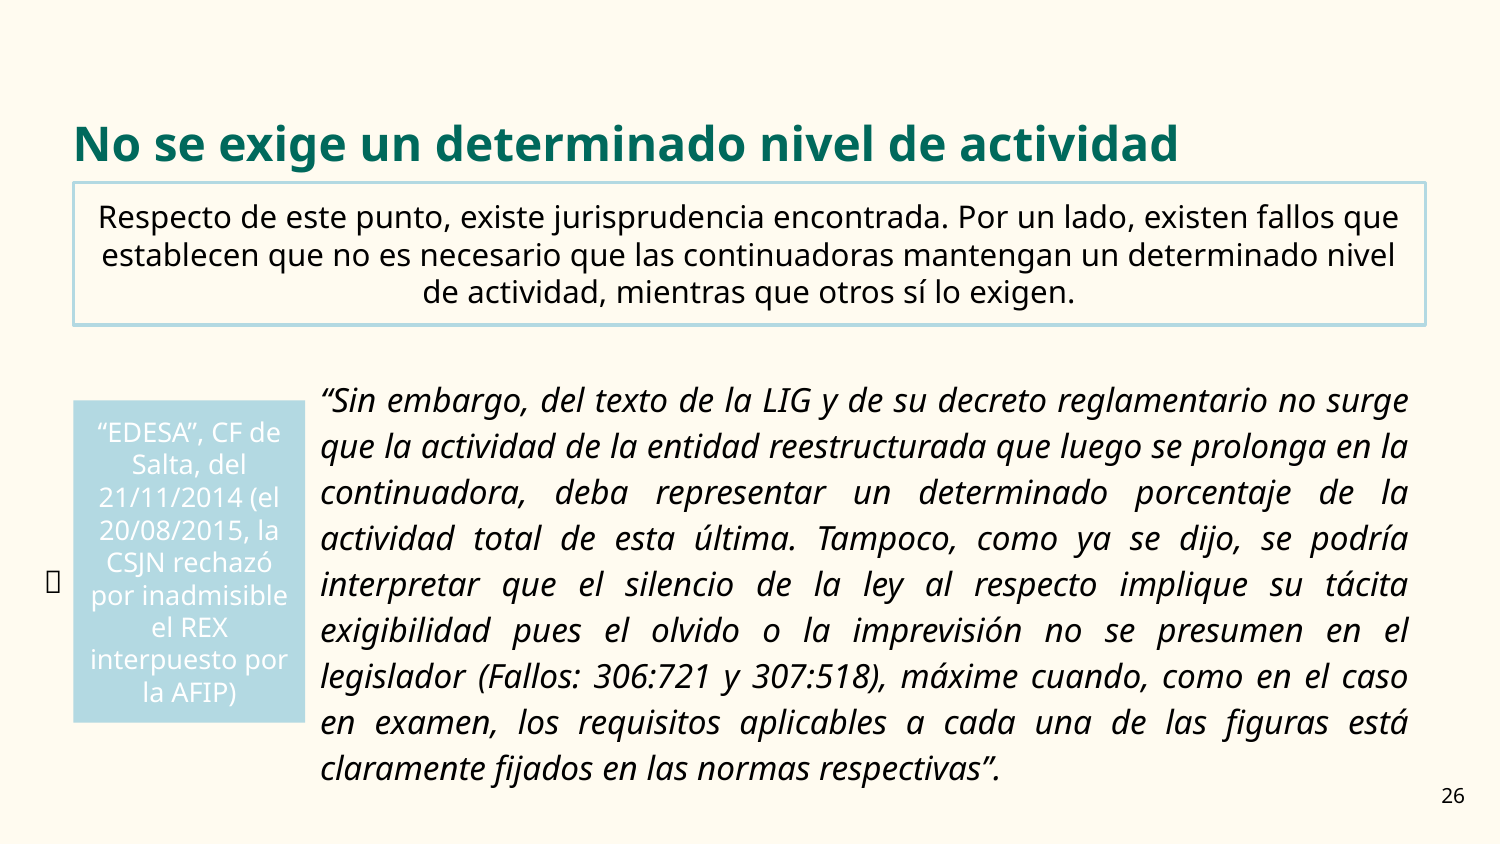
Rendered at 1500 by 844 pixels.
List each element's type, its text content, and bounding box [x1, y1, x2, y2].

title No se exige un determinado nivel de actividad [57, 98, 1456, 199]
text_box “EDESA”, CF de Salta, del 21/11/2014 (el 20/08/2015, la CSJN rechazó por inadmisible el REX interpuesto por la AFIP) [73, 400, 306, 723]
slide_number ‹#› [1389, 764, 1480, 830]
text_box Respecto de este punto, existe jurisprudencia encontrada. Por un lado, existen fallos que establecen que no es necesario que las continuadoras mantengan un determinado nivel de actividad, mientras que otros sí lo exigen. [73, 182, 1426, 325]
text_box “Sin embargo, del texto de la LIG y de su decreto reglamentario no surge que la actividad de la entidad reestructurada que luego se prolonga en la continuadora, deba representar un determinado porcentaje de la actividad total de esta última. Tampoco, como ya se dijo, se podría interpretar que el silencio de la ley al respecto implique su tácita exigibilidad pues el olvido o la imprevisión no se presumen en el legislador (Fallos: 306:721 y 307:518), máxime cuando, como en el caso en examen, los requisitos aplicables a cada una de las figuras está claramente fijados en las normas respectivas”. [305, 358, 1426, 802]
text_box ✅ [28, 546, 94, 615]
